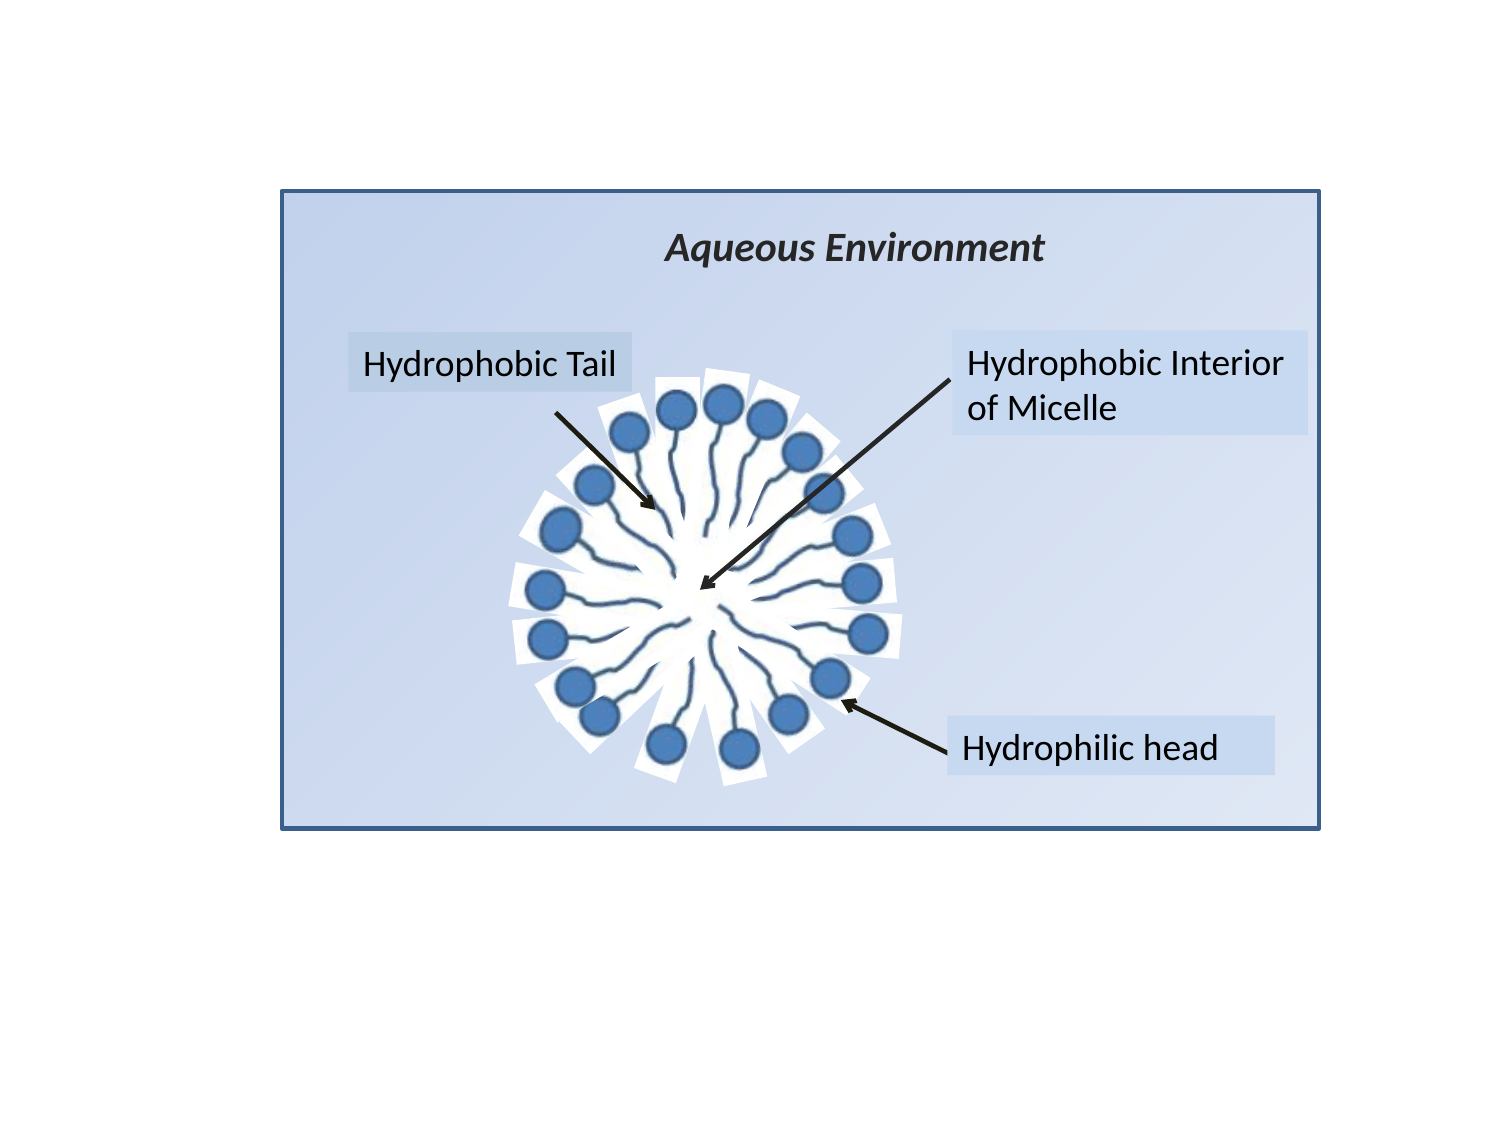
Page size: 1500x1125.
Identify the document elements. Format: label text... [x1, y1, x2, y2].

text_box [699, 379, 951, 591]
text_box Hydrophilic head [947, 715, 1275, 776]
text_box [555, 412, 656, 511]
text_box Hydrophobic Interior of Micelle [952, 330, 1308, 436]
text_box [280, 189, 1321, 831]
text_box Aqueous Environment [650, 212, 1061, 278]
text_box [840, 699, 951, 755]
text_box Hydrophobic Tail [348, 331, 632, 392]
picture [508, 367, 903, 787]
